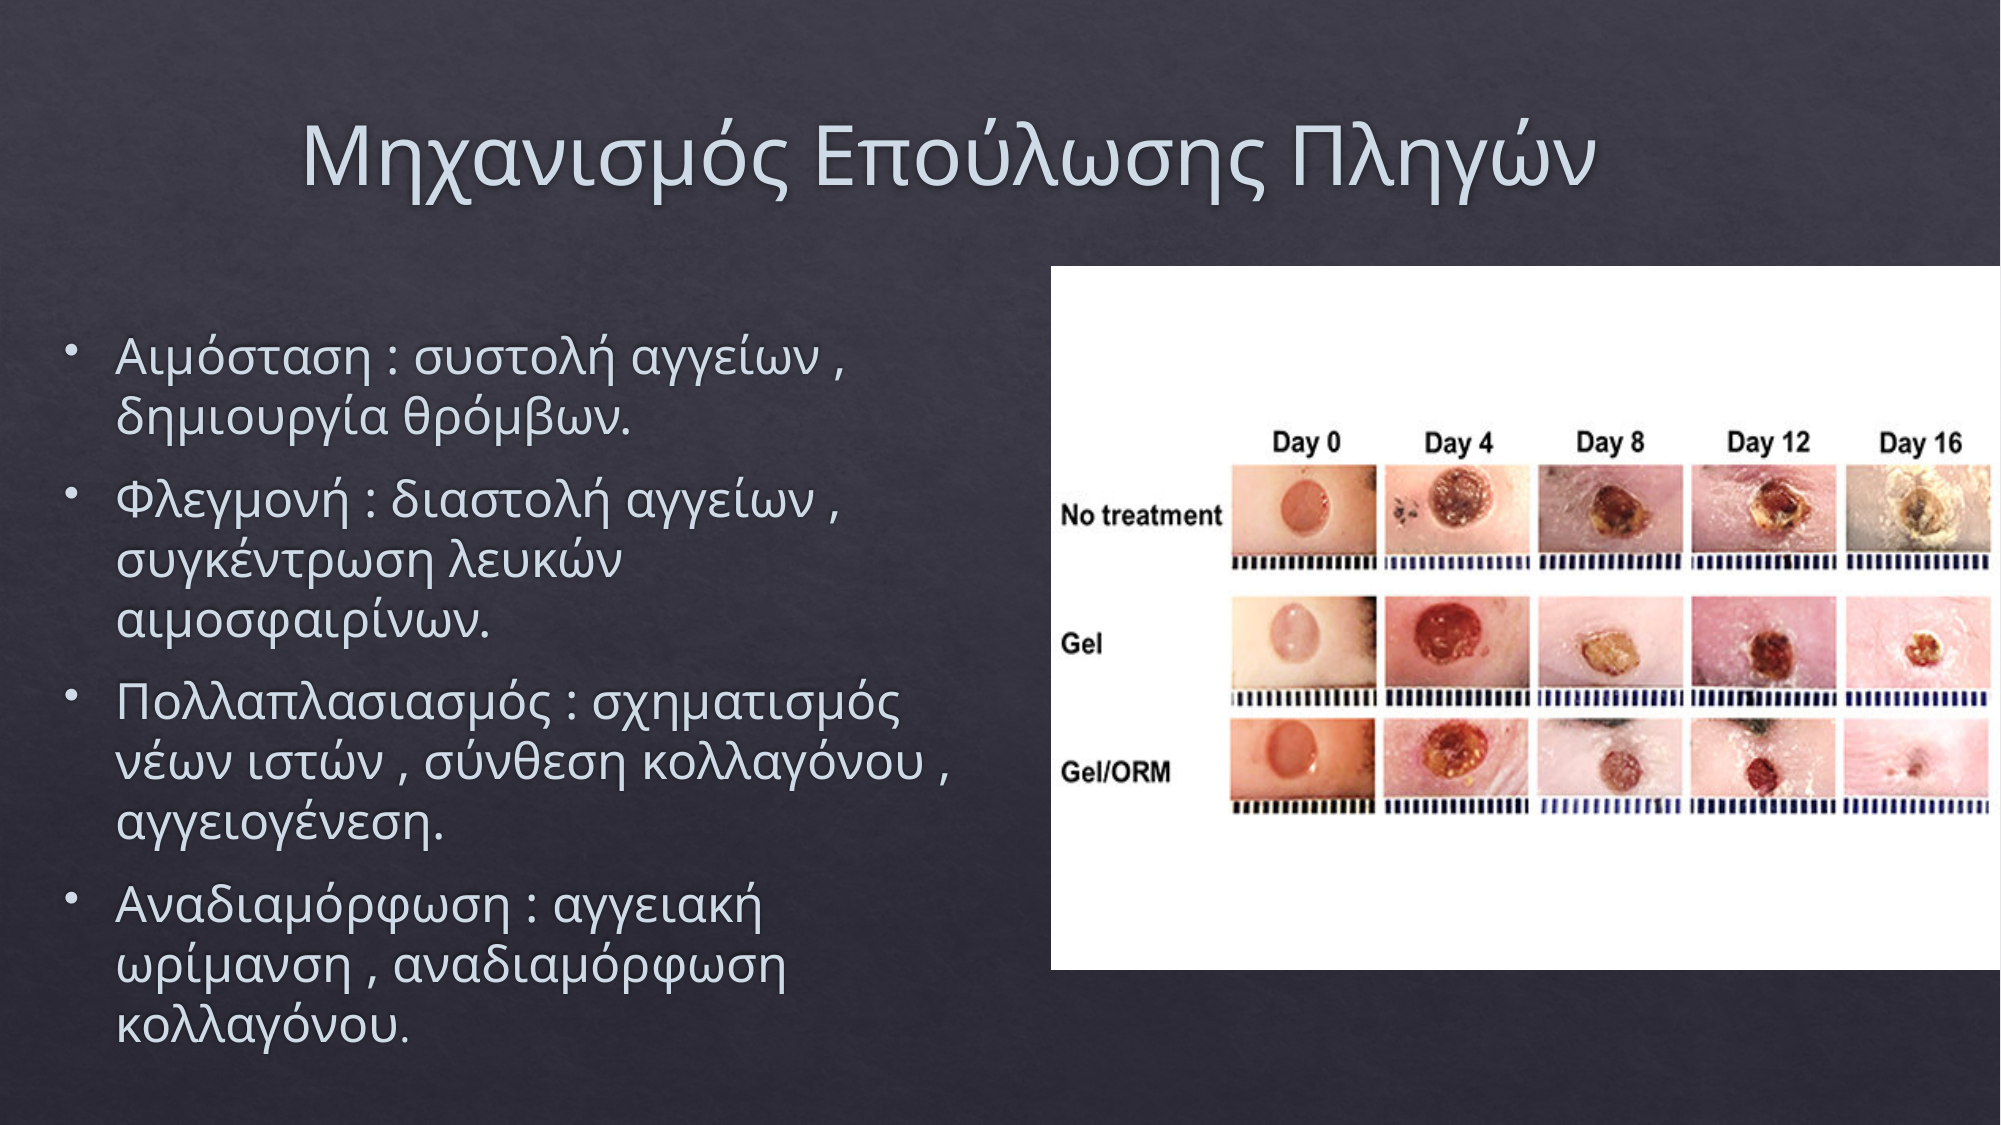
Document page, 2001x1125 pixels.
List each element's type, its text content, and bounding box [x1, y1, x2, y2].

list Αιμόσταση : συστολή αγγείων , δημιουργία θρόμβων. Φλεγμονή : διαστολή αγγείων , συγκέντρωση λευκών αιμοσφαιρίνων. Πολλαπλασιασμός : σχηματισμός νέων ιστών , σύνθεση κολλαγόνου , αγγειογένεση. Αναδιαμόρφωση : αγγειακή ωρίμανση , αναδιαμόρφωση κολλαγόνου. [44, 317, 1000, 1043]
picture [1050, 266, 2000, 970]
title Μηχανισμός Επούλωσης Πληγών [100, 50, 1799, 255]
